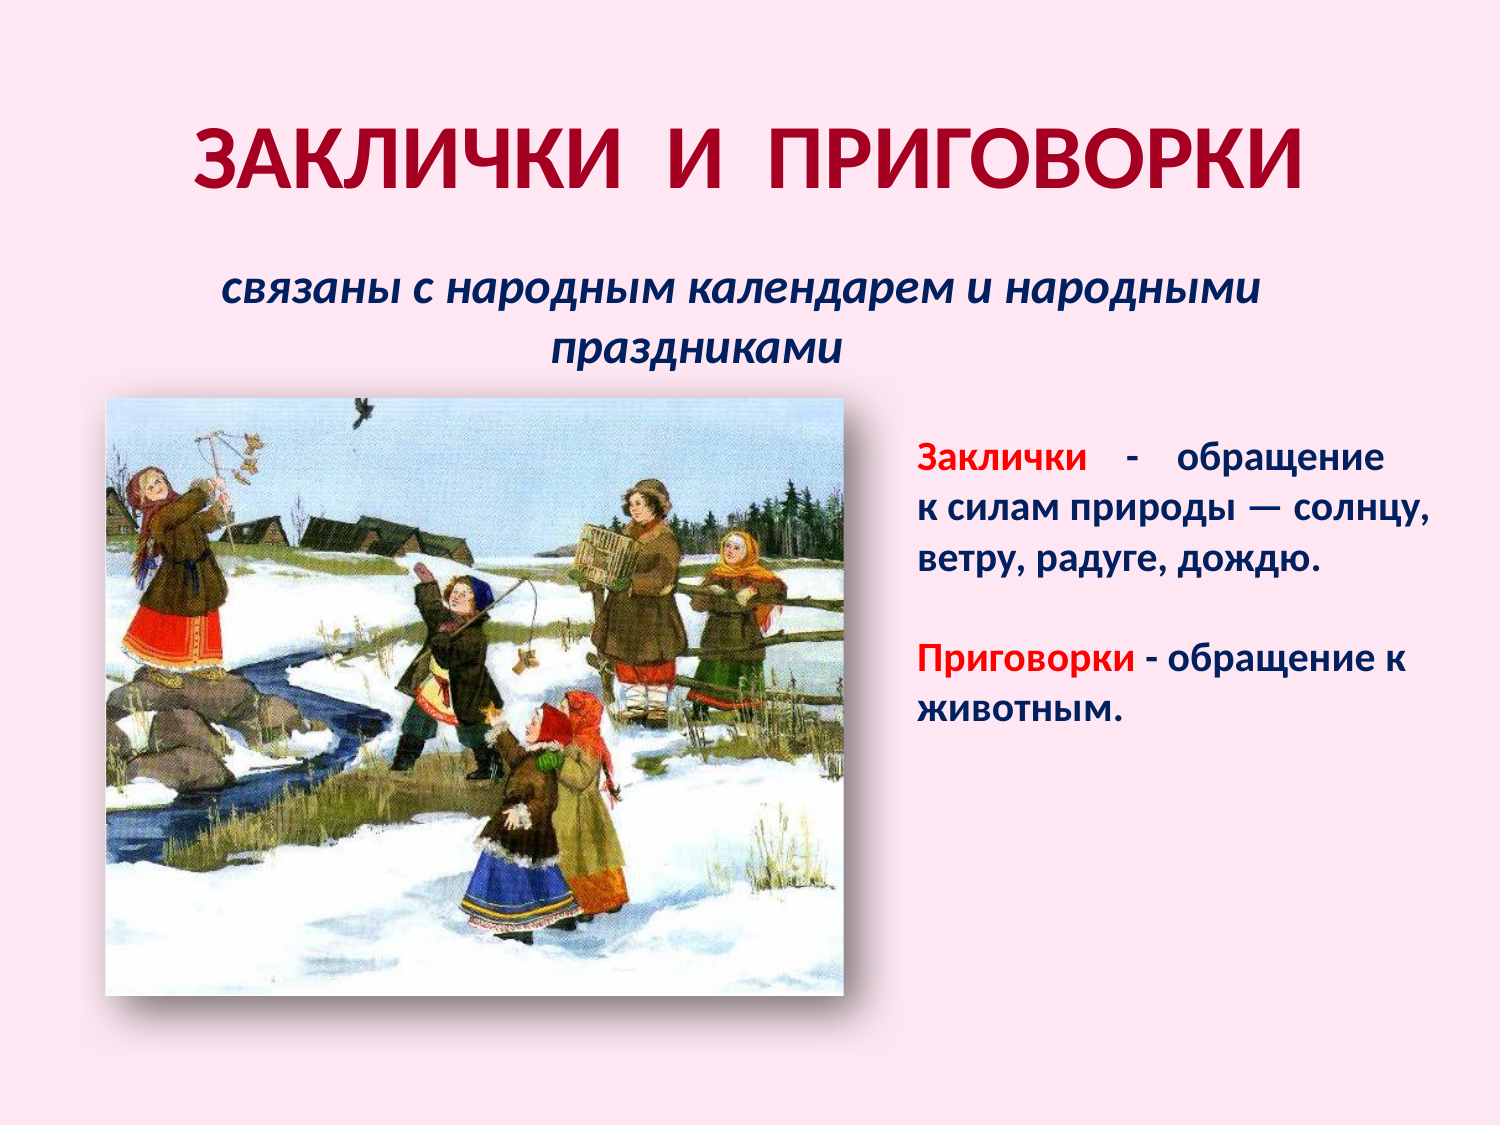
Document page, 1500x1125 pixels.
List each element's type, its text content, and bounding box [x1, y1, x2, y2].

text_box связаны с народным календарем и народными праздниками [164, 246, 1301, 381]
text_box Заклички - обращение к силам природы — солнцу, ветру, радуге, дождю. Приговорки - обращение к животным. [902, 421, 1465, 737]
title ЗАКЛИЧКИ И ПРИГОВОРКИ [75, 45, 1425, 258]
picture [105, 398, 844, 997]
